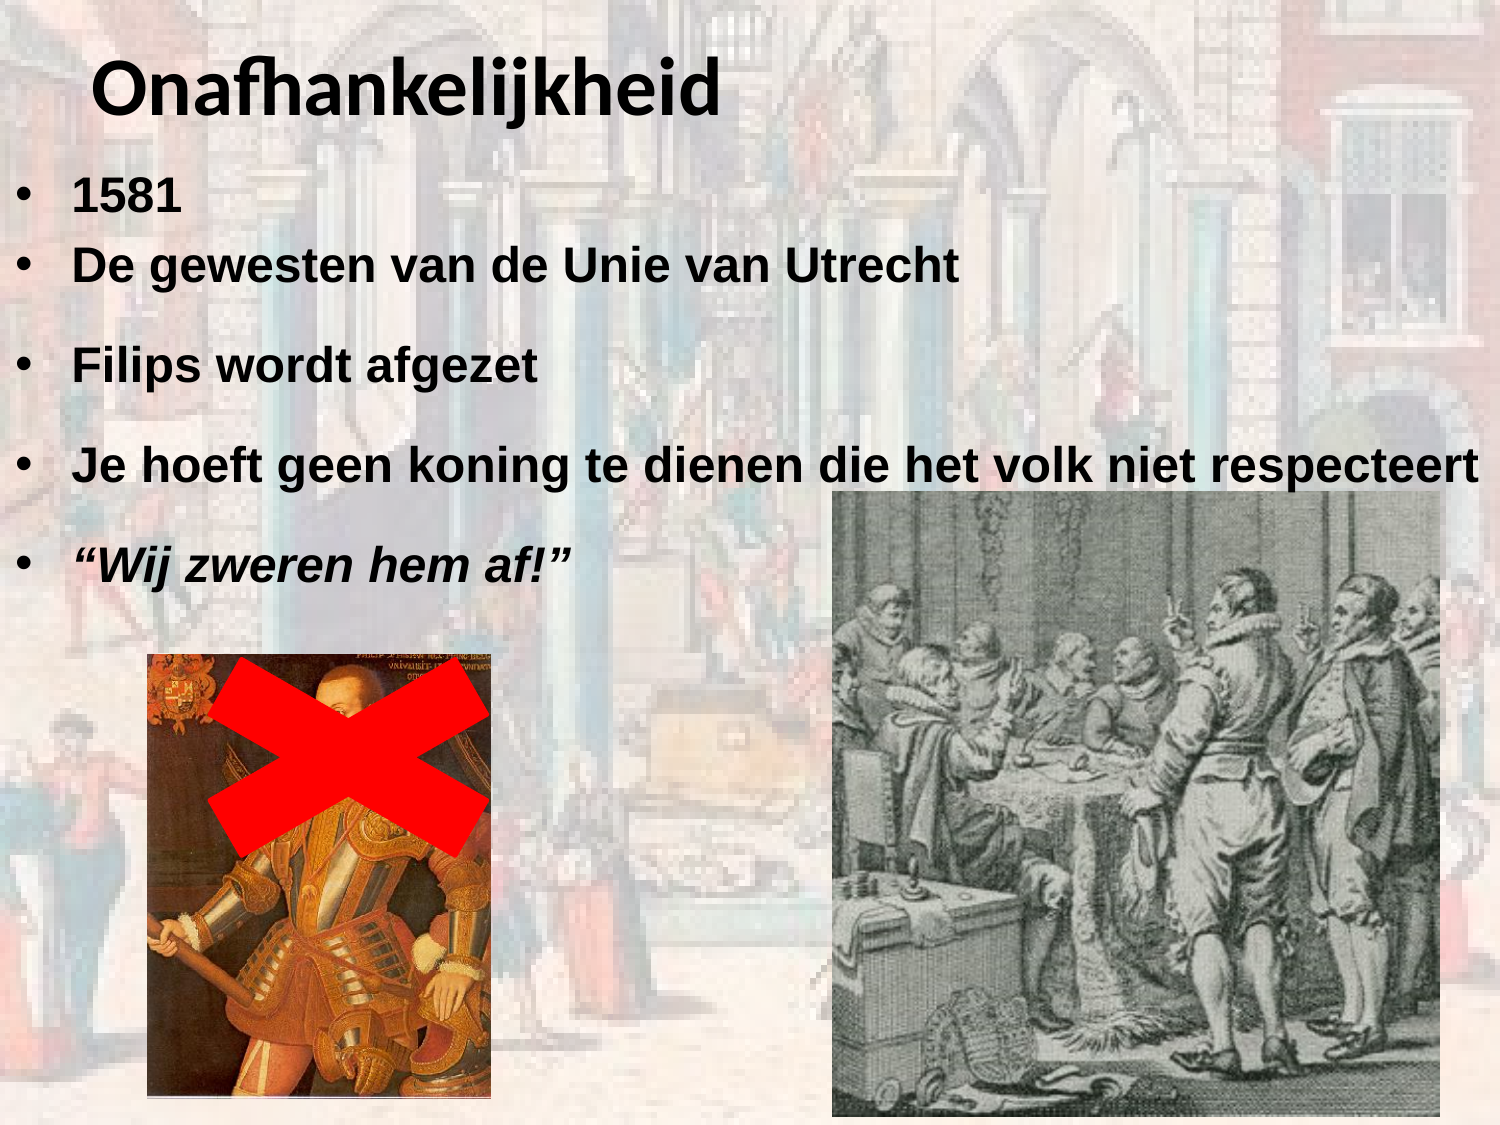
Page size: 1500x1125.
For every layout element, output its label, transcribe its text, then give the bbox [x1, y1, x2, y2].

list 1581 De gewesten van de Unie van Utrecht Filips wordt afgezet Je hoeft geen koning te dienen die het volk niet respecteert “Wij zweren hem af!” [0, 125, 1500, 835]
picture [832, 491, 1440, 1117]
picture [147, 653, 491, 1099]
title Onafhankelijkheid [76, 46, 1369, 125]
